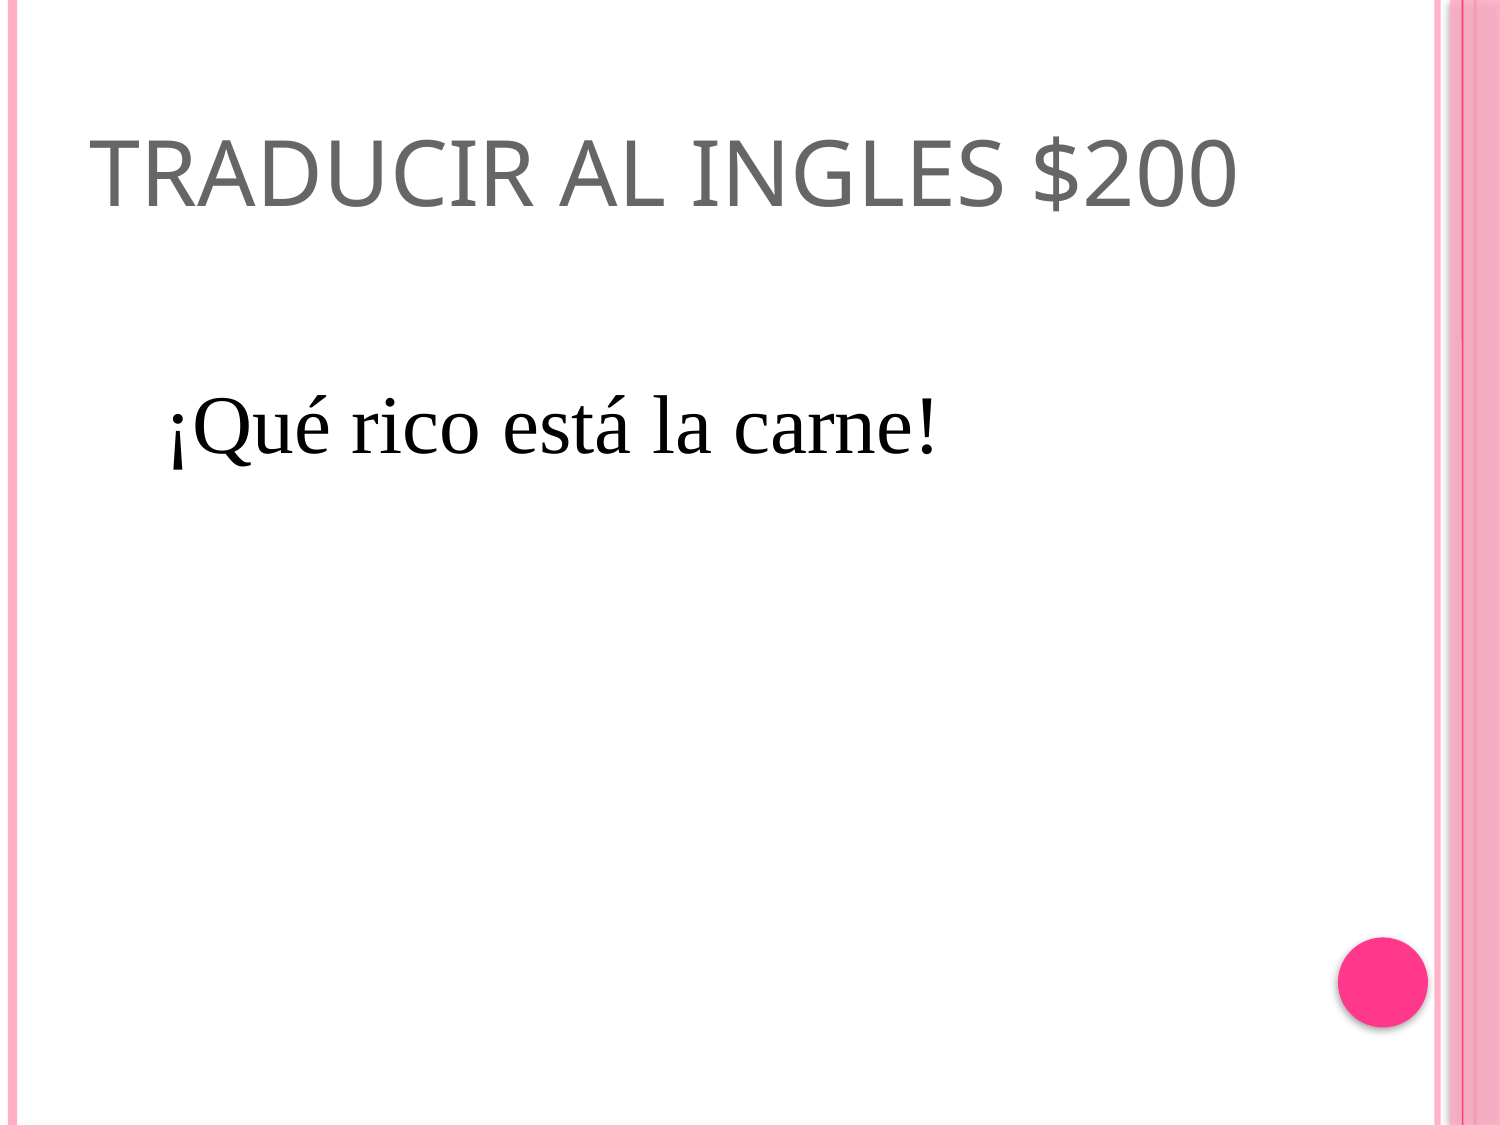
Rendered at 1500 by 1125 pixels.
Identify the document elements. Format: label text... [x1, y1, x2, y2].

text_box ¡Qué rico está la carne! [150, 362, 1325, 478]
title Traducir al ingles $200 [75, 45, 1300, 233]
